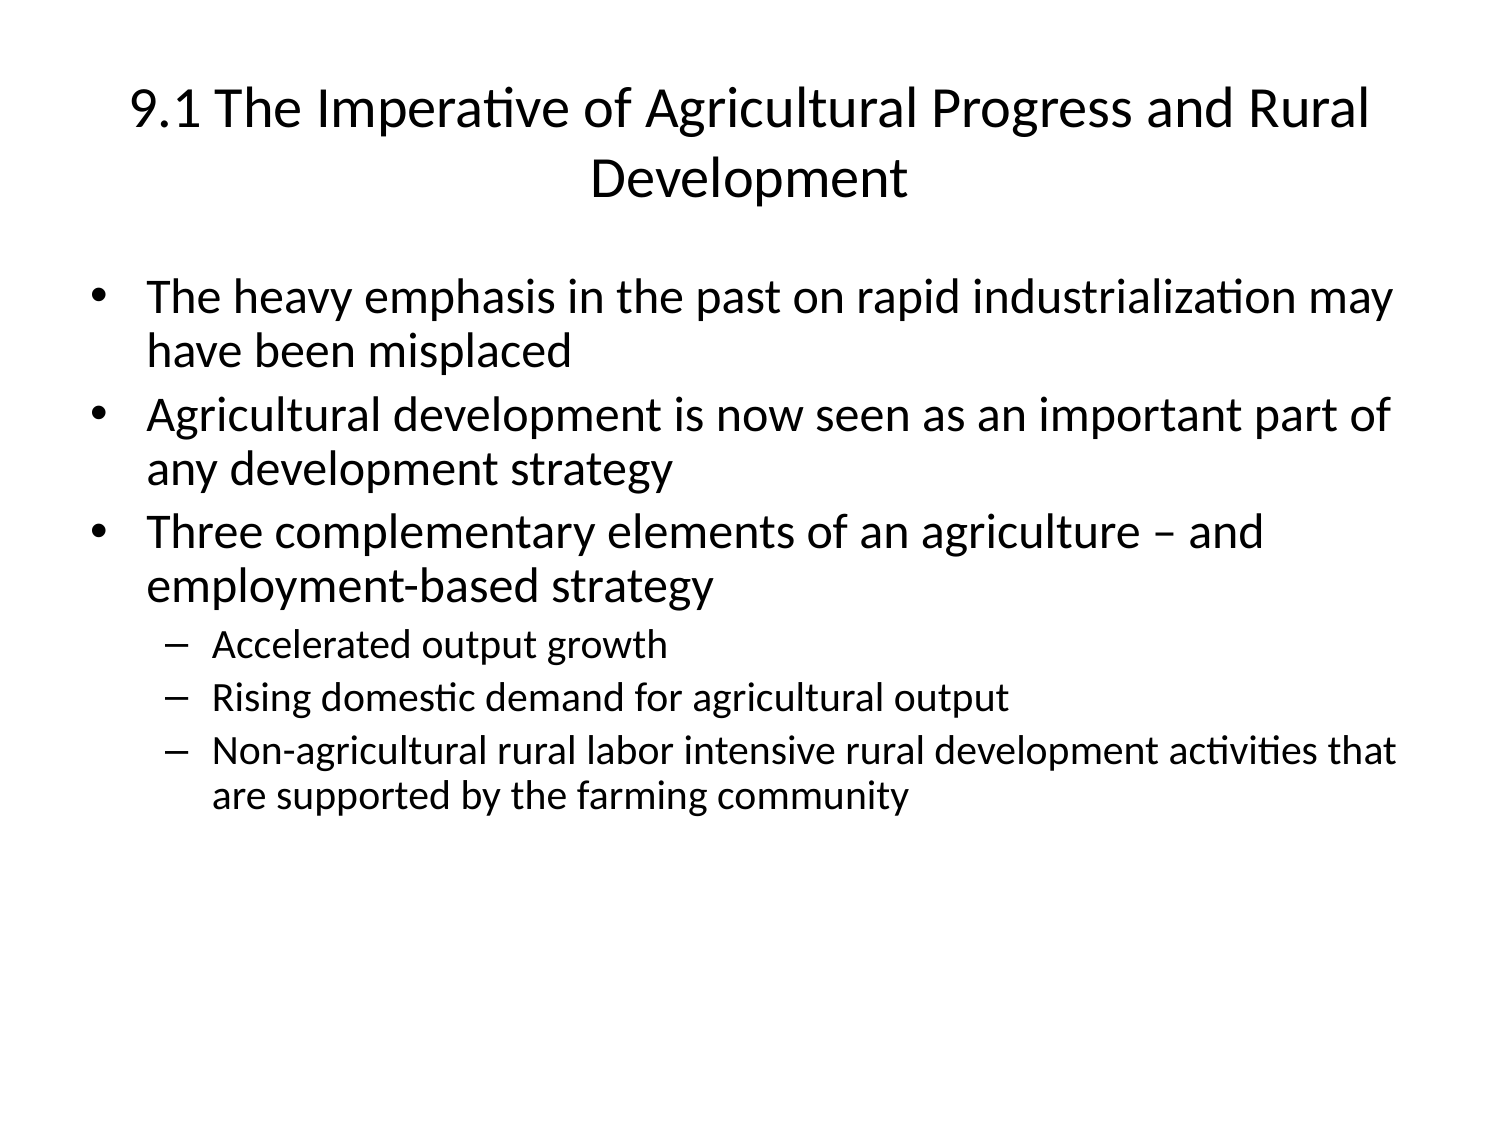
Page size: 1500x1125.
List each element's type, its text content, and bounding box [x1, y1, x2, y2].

title 9.1 The Imperative of Agricultural Progress and Rural Development [75, 45, 1425, 233]
list The heavy emphasis in the past on rapid industrialization may have been misplaced Agricultural development is now seen as an important part of any development strategy Three complementary elements of an agriculture – and employment-based strategy Accelerated output growth Rising domestic demand for agricultural output Non-agricultural rural labor intensive rural development activities that are supported by the farming community [75, 262, 1425, 1005]
